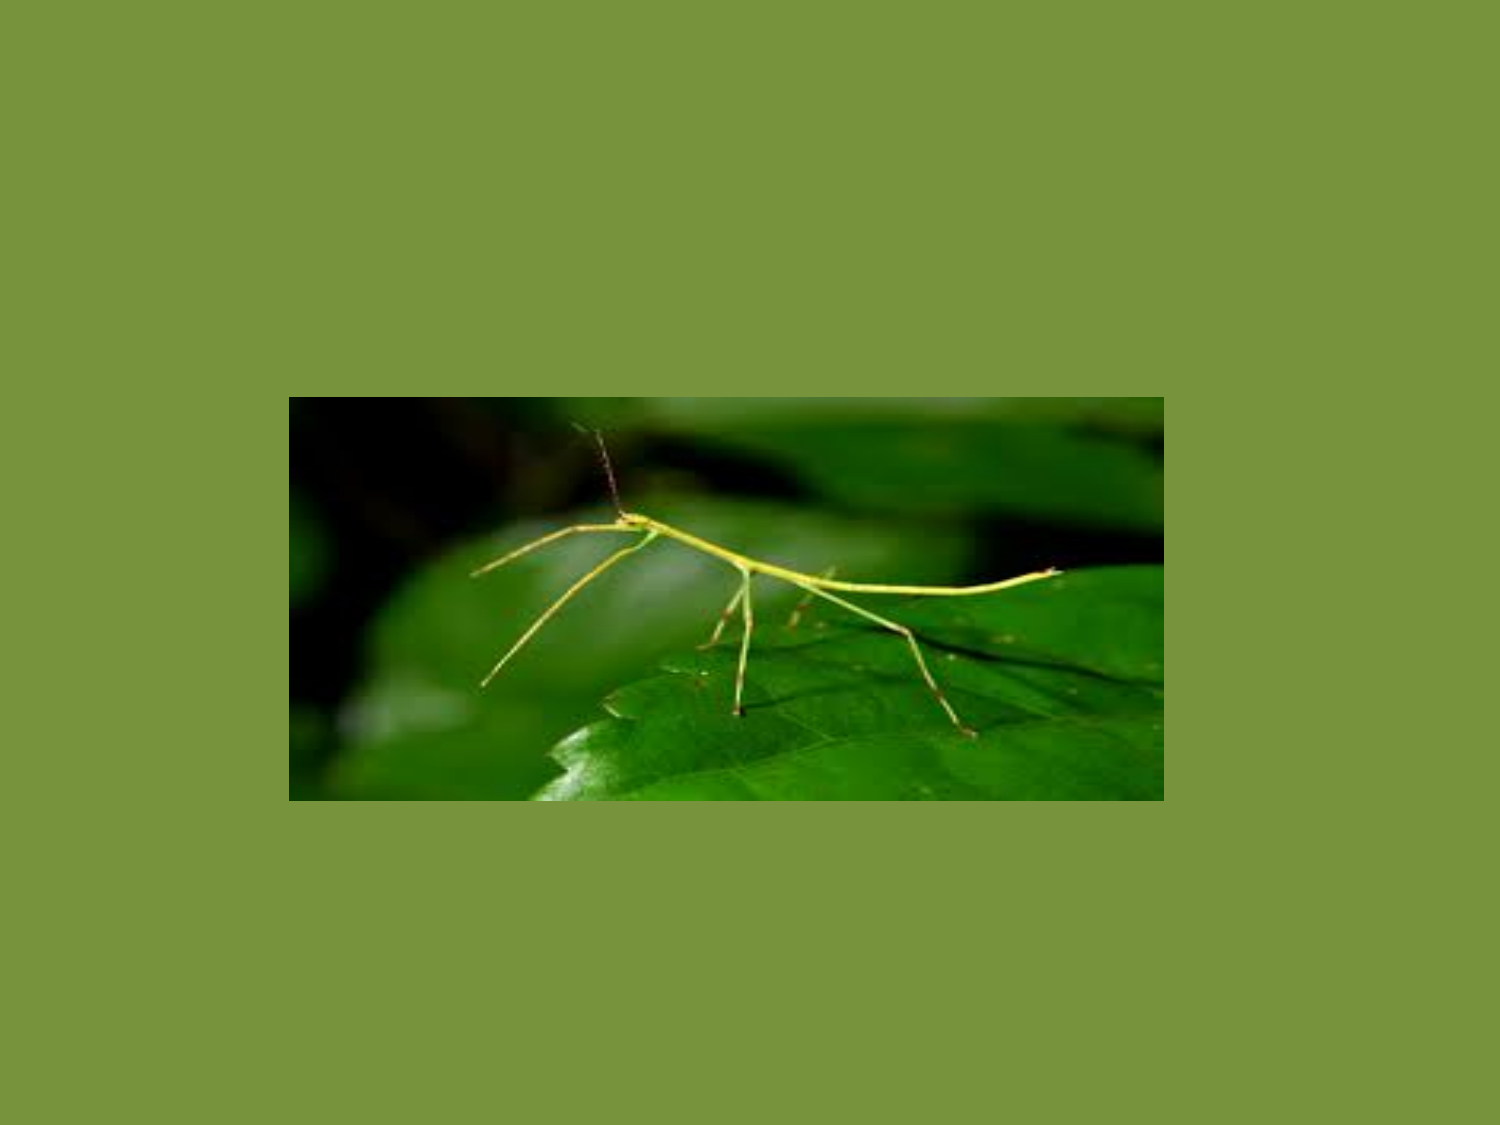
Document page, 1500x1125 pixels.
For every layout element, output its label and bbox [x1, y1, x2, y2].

list [288, 396, 1164, 801]
